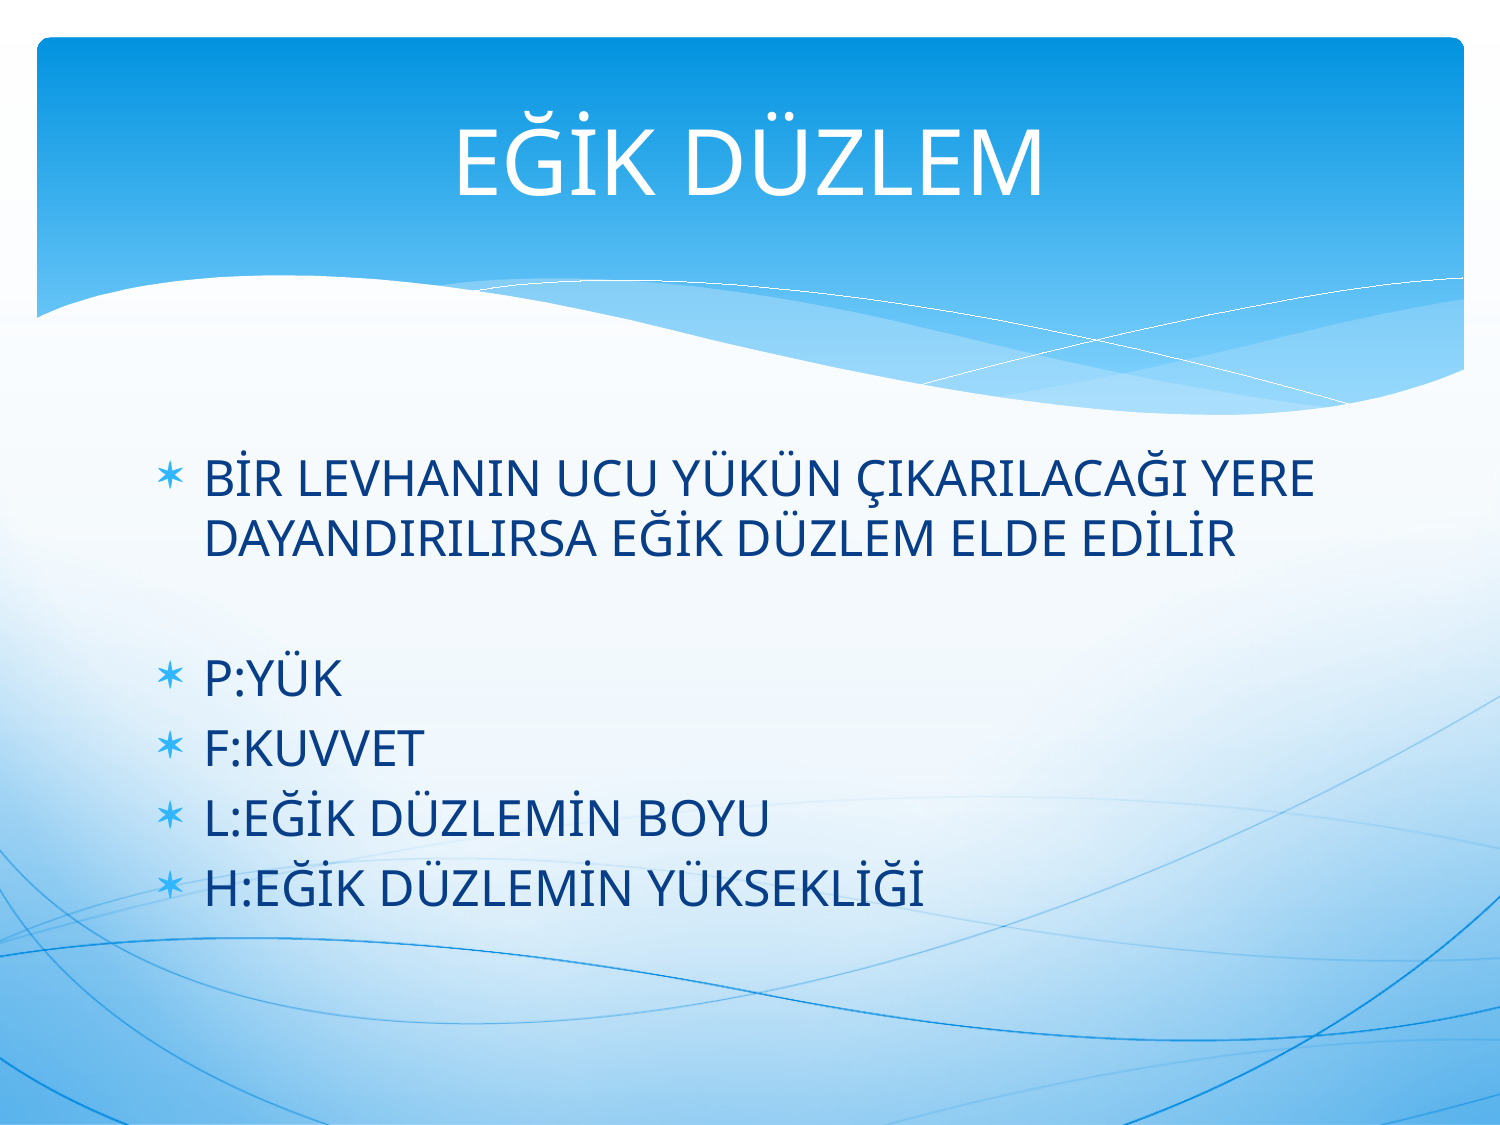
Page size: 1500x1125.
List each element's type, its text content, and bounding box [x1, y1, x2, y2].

title EĞİK DÜZLEM [75, 55, 1425, 261]
list BİR LEVHANIN UCU YÜKÜN ÇIKARILACAĞI YERE DAYANDIRILIRSA EĞİK DÜZLEM ELDE EDİLİR P:YÜK F:KUVVET L:EĞİK DÜZLEMİN BOYU H:EĞİK DÜZLEMİN YÜKSEKLİĞİ [143, 438, 1359, 1005]
